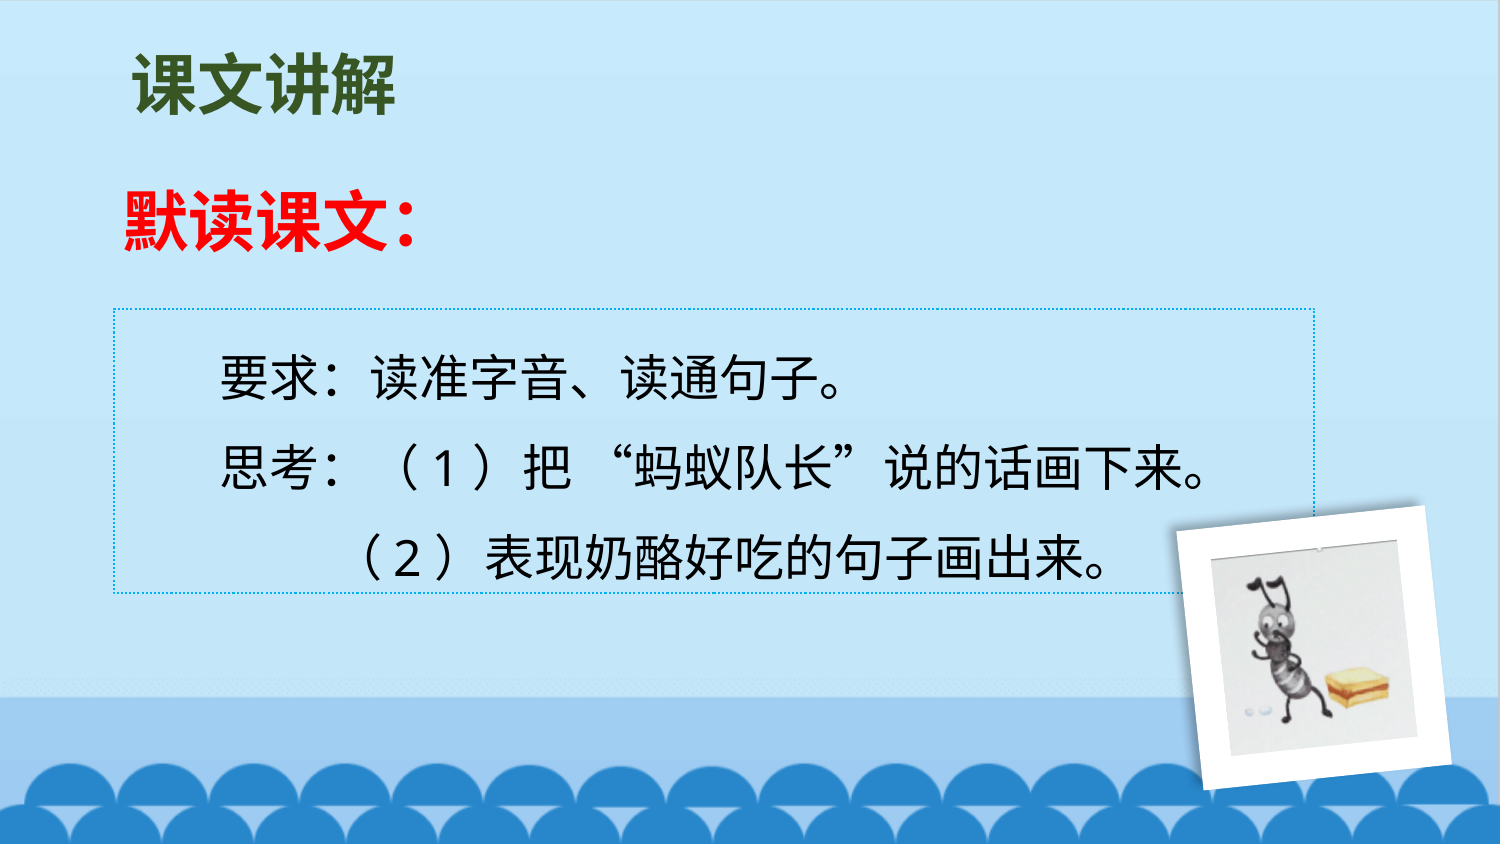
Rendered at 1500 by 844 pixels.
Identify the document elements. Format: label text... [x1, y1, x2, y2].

picture [0, 0, 1500, 844]
text_box 要求：读准字音、读通句子。 思考：（1）把 “蚂蚁队长”说的话画下来。 （2）表现奶酪好吃的句子画出来。 [113, 308, 1315, 594]
text_box 课文讲解 [115, 35, 413, 131]
text_box 默读课文： [107, 172, 472, 267]
